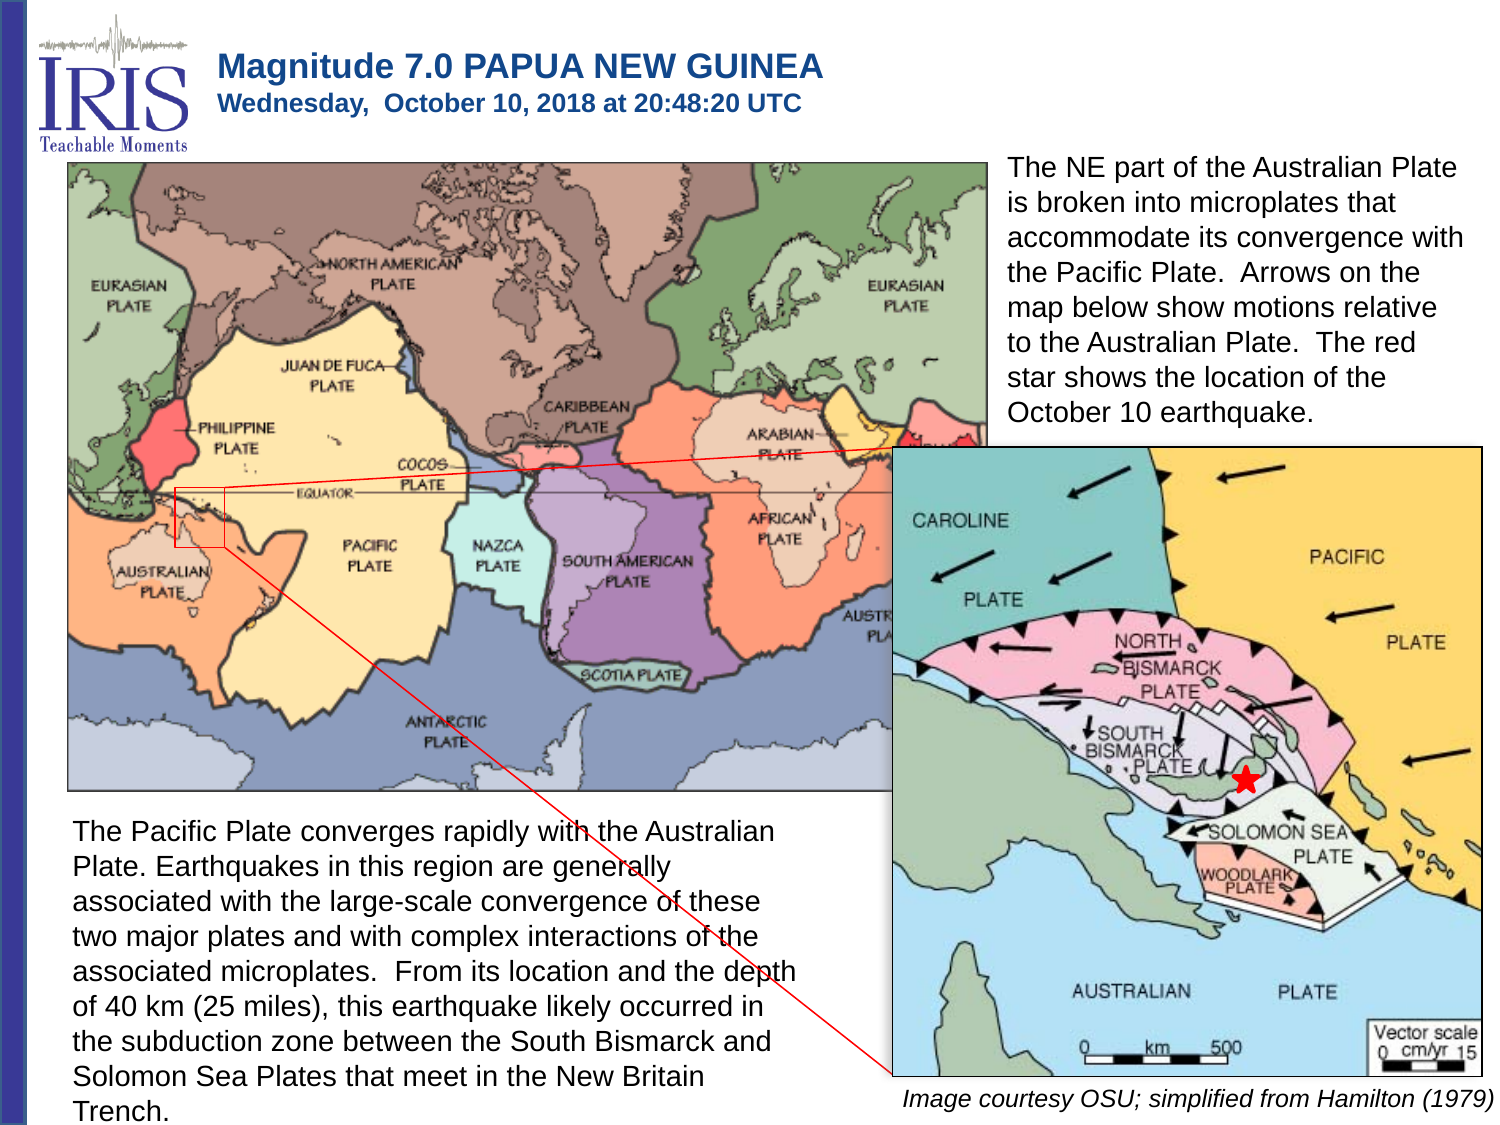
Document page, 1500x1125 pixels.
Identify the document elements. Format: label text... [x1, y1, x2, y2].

text_box The NE part of the Australian Plate is broken into microplates that accommodate its convergence with the Pacific Plate. Arrows on the map below show motions relative to the Australian Plate. The red star shows the location of the October 10 earthquake. [992, 141, 1486, 436]
text_box Image courtesy OSU; simplified from Hamilton (1979) [887, 1074, 1500, 1120]
text_box Magnitude 7.0 PAPUA NEW GUINEA Wednesday, October 10, 2018 at 20:48:20 UTC [202, 0, 1499, 125]
picture [39, 12, 1482, 1076]
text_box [224, 447, 891, 488]
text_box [224, 547, 887, 1075]
text_box The Pacific Plate converges rapidly with the Australian Plate. Earthquakes in this region are generally associated with the large-scale convergence of these two major plates and with complex interactions of the associated microplates. From its location and the depth of 40 km (25 miles), this earthquake likely occurred in the subduction zone between the South Bismarck and Solomon Sea Plates that meet in the New Britain Trench. [57, 804, 825, 1125]
text_box [0, 0, 27, 1125]
